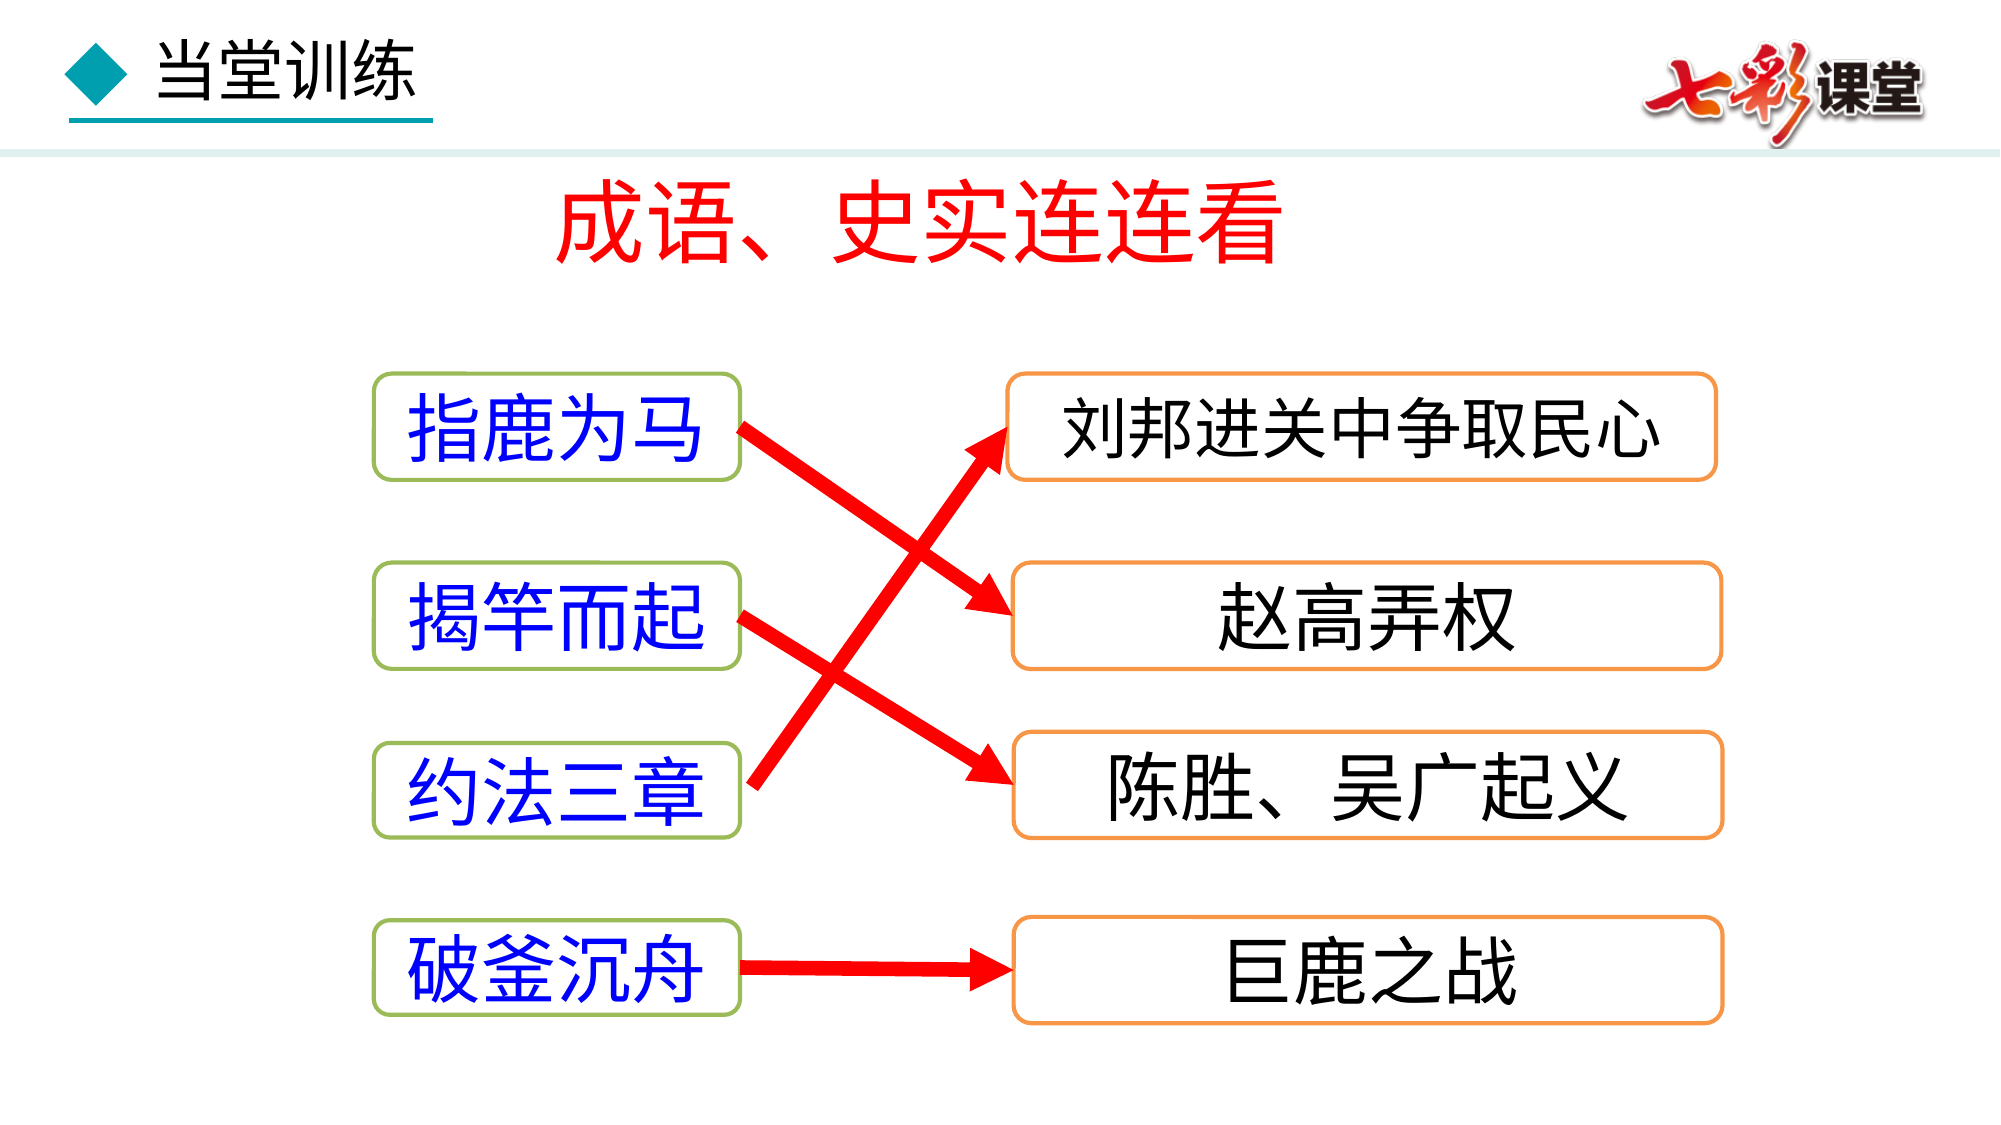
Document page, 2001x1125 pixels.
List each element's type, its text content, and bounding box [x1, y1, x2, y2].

picture [1638, 35, 1932, 149]
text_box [1009, 615, 1015, 786]
text_box 揭竿而起 [373, 562, 739, 669]
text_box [739, 426, 751, 615]
text_box 破釜沉舟 [373, 920, 741, 1015]
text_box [739, 966, 1015, 971]
text_box 约法三章 [373, 742, 741, 838]
text_box 巨鹿之战 [1013, 916, 1723, 1024]
text_box 赵高弄权 [1014, 562, 1722, 670]
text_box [739, 615, 751, 786]
text_box 指鹿为马 [373, 373, 741, 480]
text_box 刘邦进关中争取民心 [1007, 373, 1717, 480]
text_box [1009, 426, 1014, 615]
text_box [751, 426, 1009, 788]
text_box 陈胜、吴广起义 [1013, 731, 1723, 839]
text_box 成语、史实连连看 [539, 156, 1650, 282]
